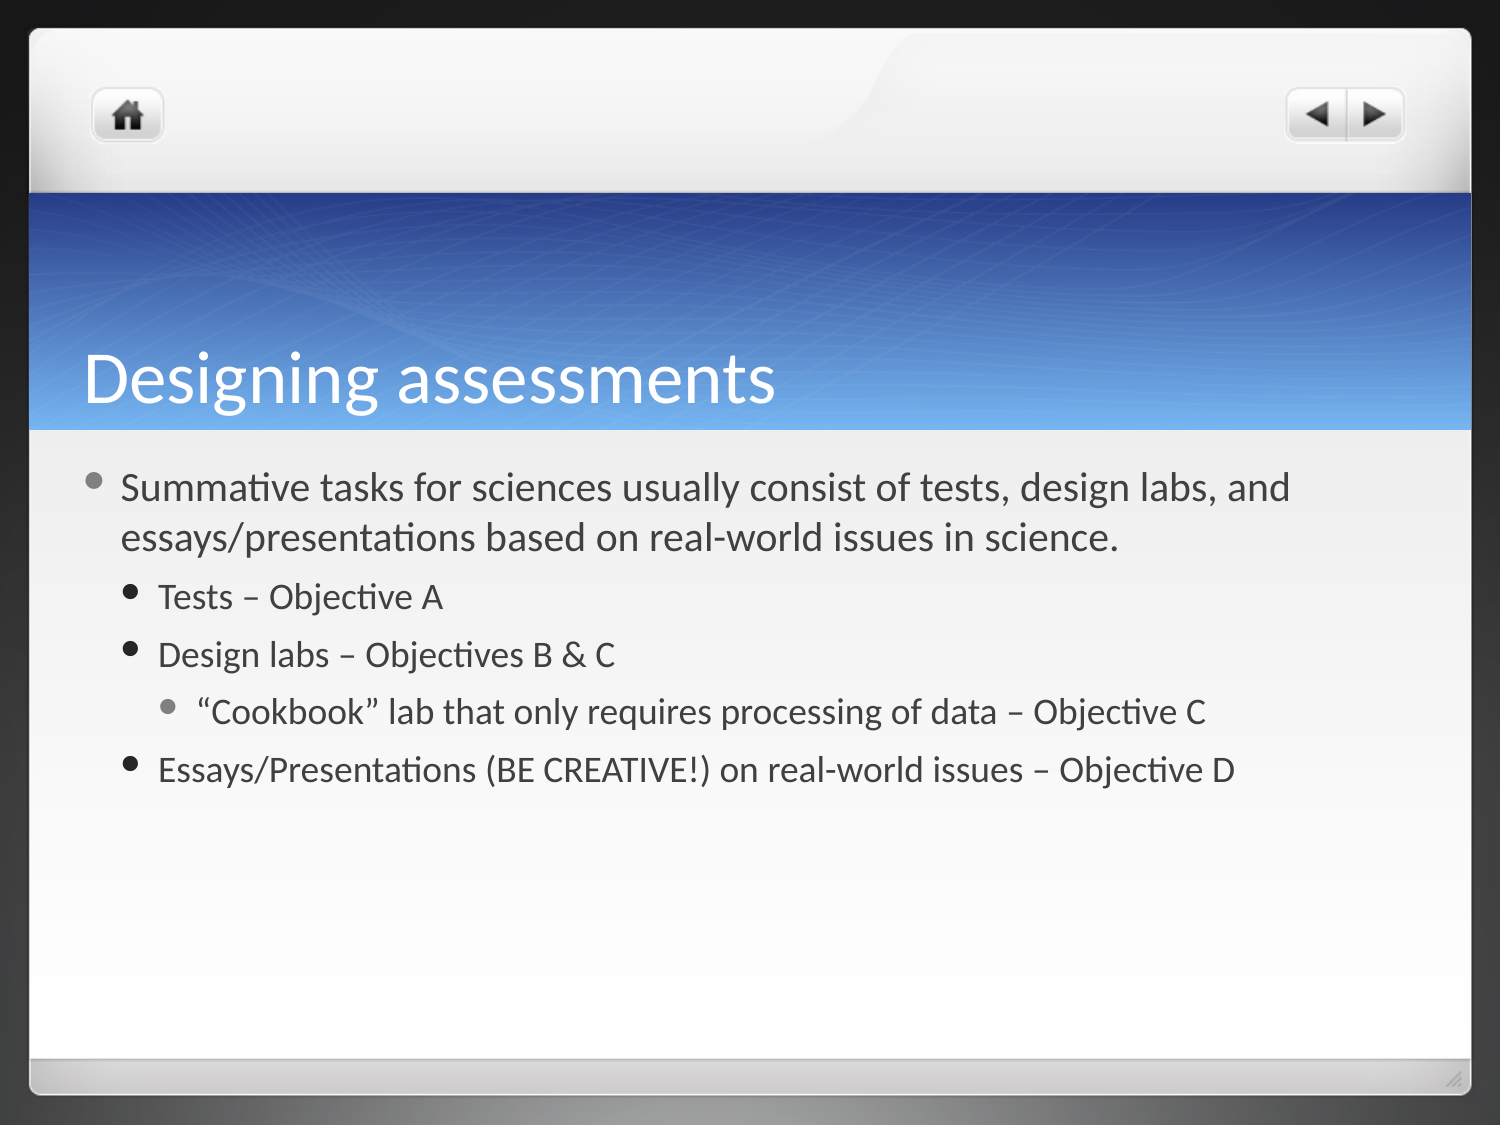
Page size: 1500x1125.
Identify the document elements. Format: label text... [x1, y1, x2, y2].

list Summative tasks for sciences usually consist of tests, design labs, and essays/presentations based on real-world issues in science. Tests – Objective A Design labs – Objectives B & C “Cookbook” lab that only requires processing of data – Objective C Essays/Presentations (BE CREATIVE!) on real-world issues – Objective D [68, 452, 1432, 1025]
title Designing assessments [68, 238, 1432, 427]
picture [0, 0, 1500, 1125]
